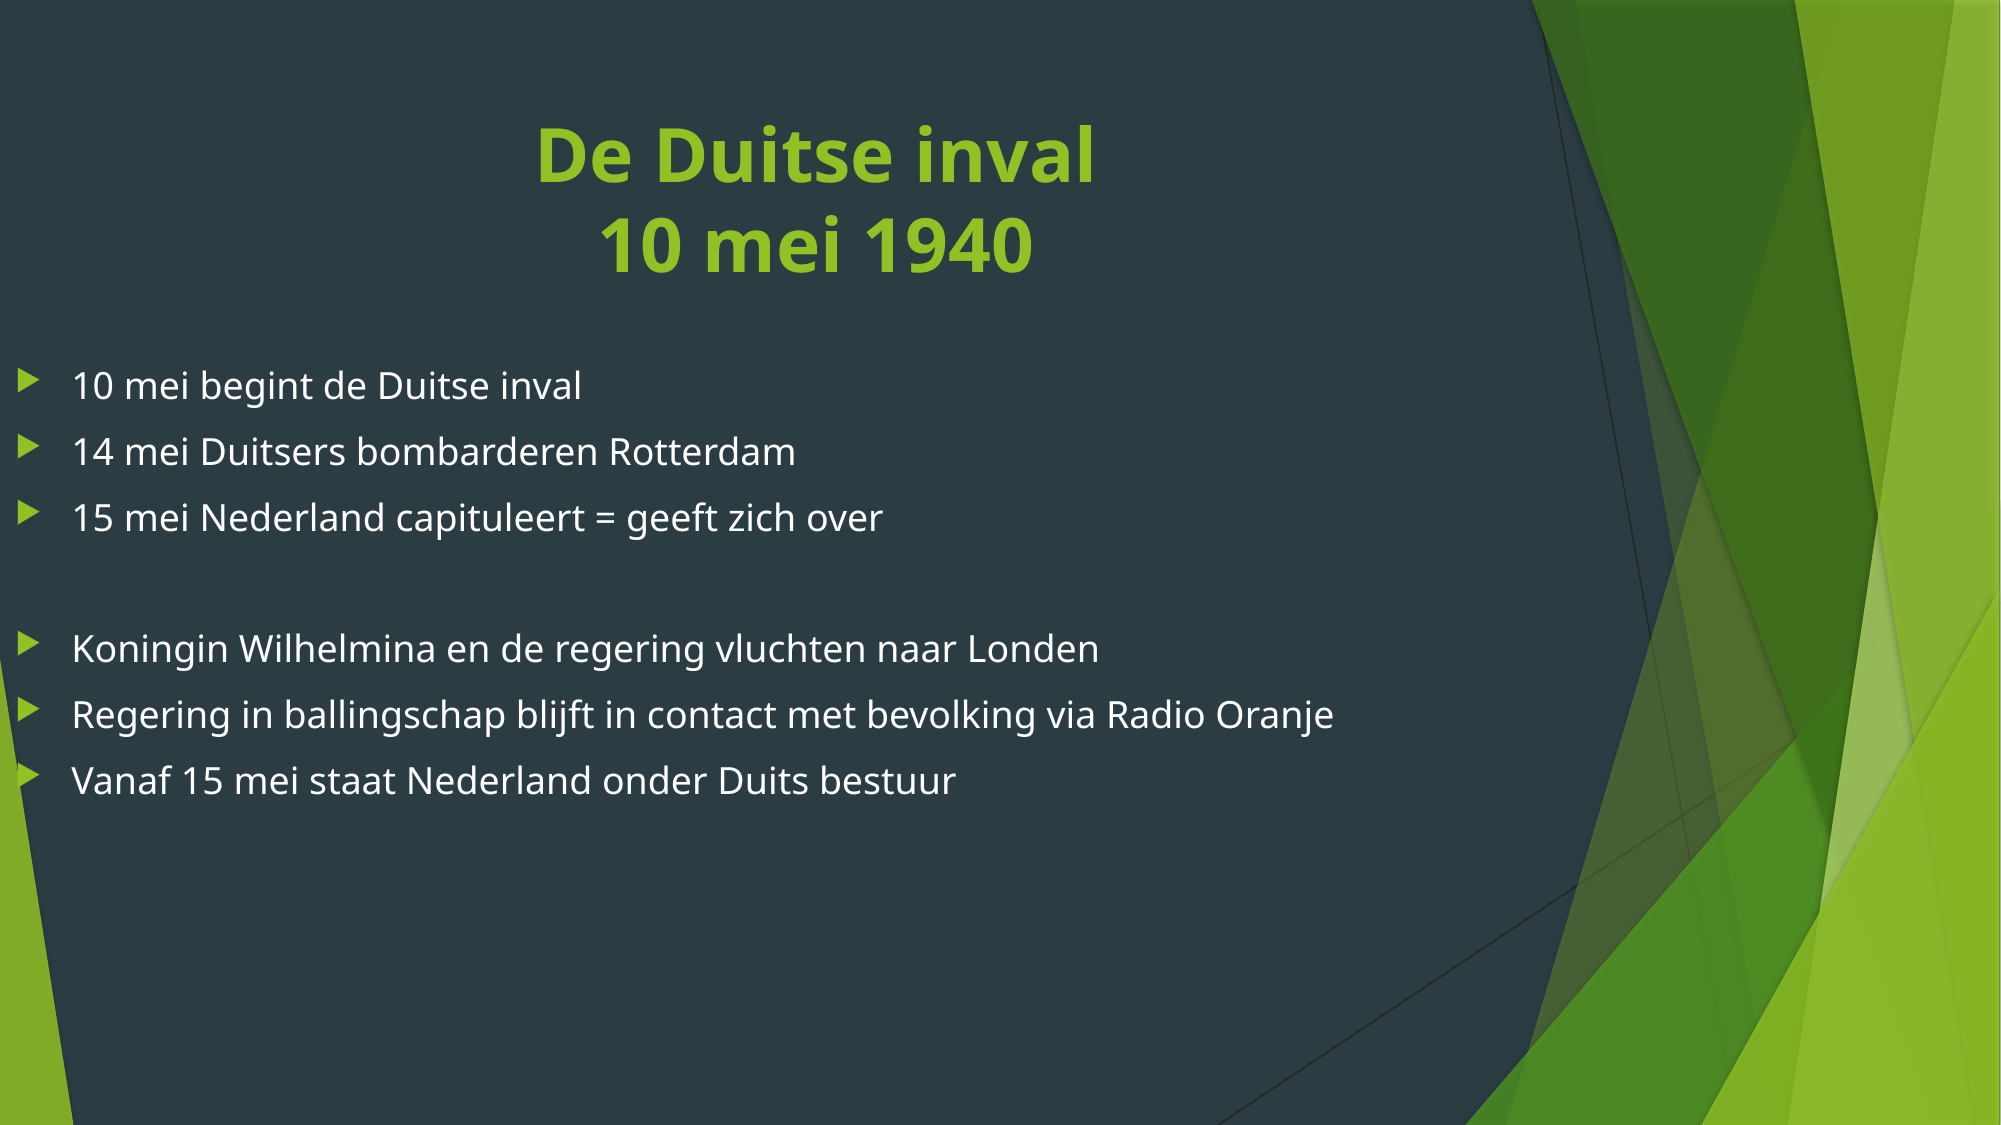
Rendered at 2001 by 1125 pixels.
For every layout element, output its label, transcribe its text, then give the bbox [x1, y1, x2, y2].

title De Duitse inval 10 mei 1940 [111, 99, 1522, 317]
list 10 mei begint de Duitse inval 14 mei Duitsers bombarderen Rotterdam 15 mei Nederland capituleert = geeft zich over Koningin Wilhelmina en de regering vluchten naar Londen Regering in ballingschap blijft in contact met bevolking via Radio Oranje Vanaf 15 mei staat Nederland onder Duits bestuur [0, 354, 2000, 1125]
